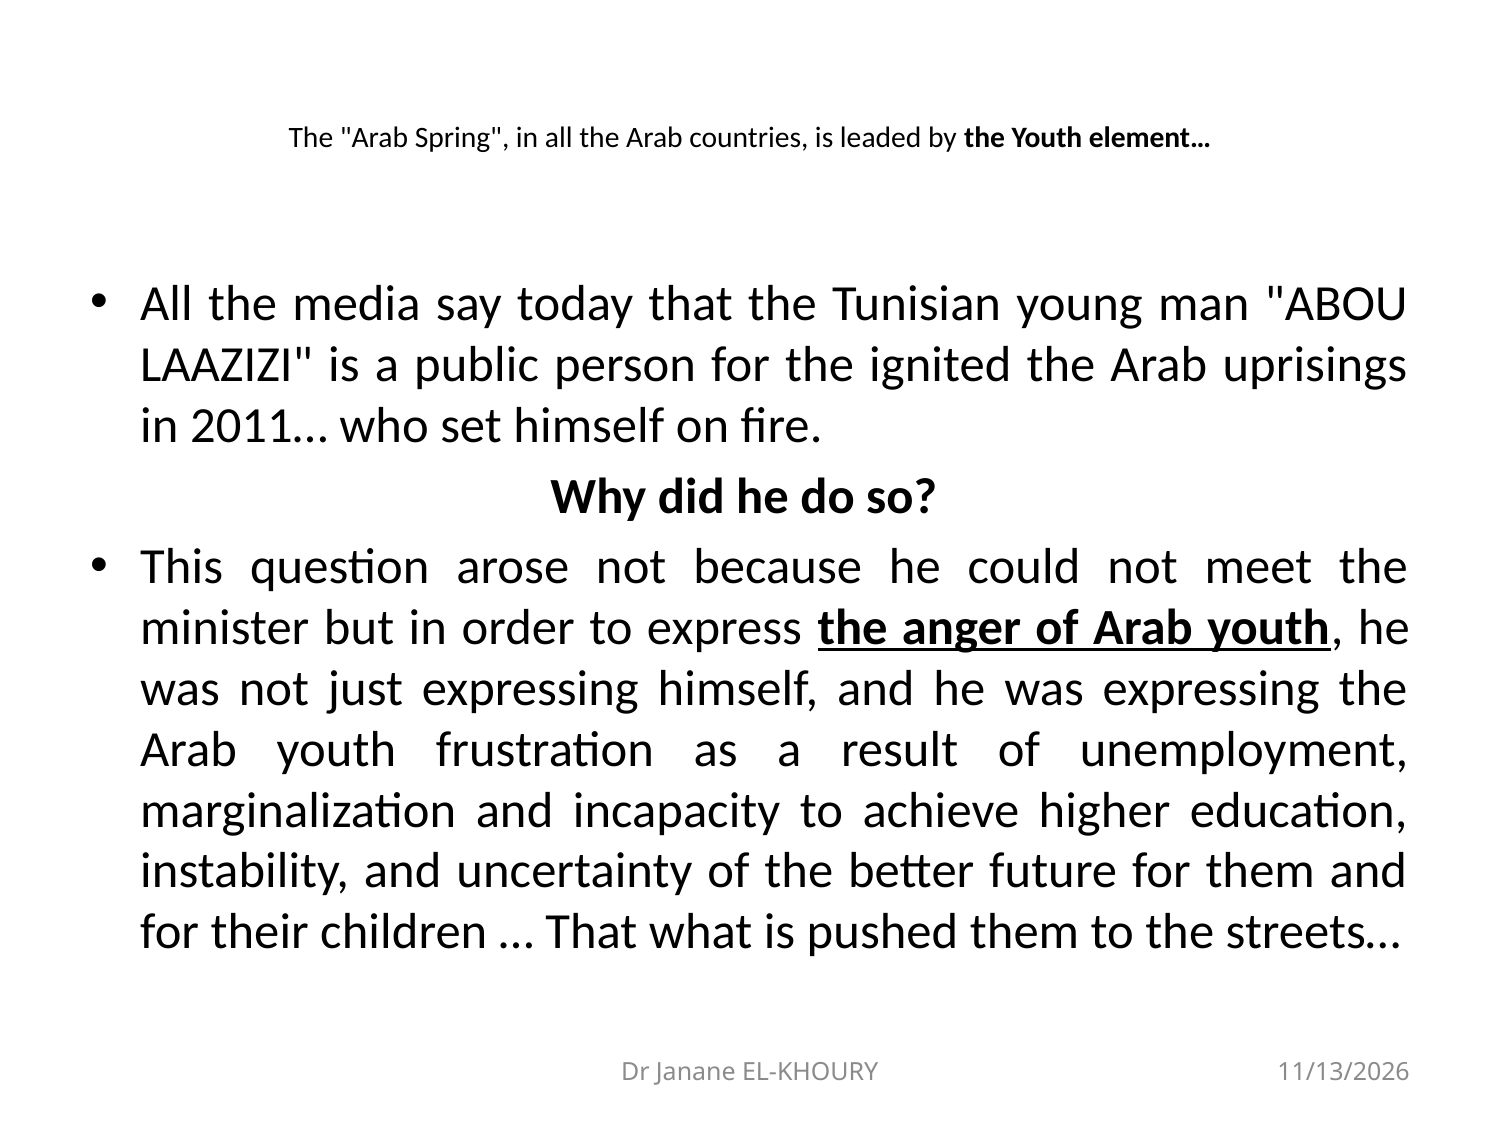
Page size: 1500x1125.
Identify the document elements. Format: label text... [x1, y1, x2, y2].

footer Dr Janane EL-KHOURY [512, 1042, 988, 1103]
list All the media say today that the Tunisian young man "ABOU LAAZIZI" is a public person for the ignited the Arab uprisings in 2011… who set himself on fire. Why did he do so? This question arose not because he could not meet the minister but in order to express the anger of Arab youth, he was not just expressing himself, and he was expressing the Arab youth frustration as a result of unemployment, marginalization and incapacity to achieve higher education, instability, and uncertainty of the better future for them and for their children … That what is pushed them to the streets… [75, 262, 1425, 1005]
title The "Arab Spring", in all the Arab countries, is leaded by the Youth element… [75, 45, 1425, 233]
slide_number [1074, 1042, 1425, 1103]
